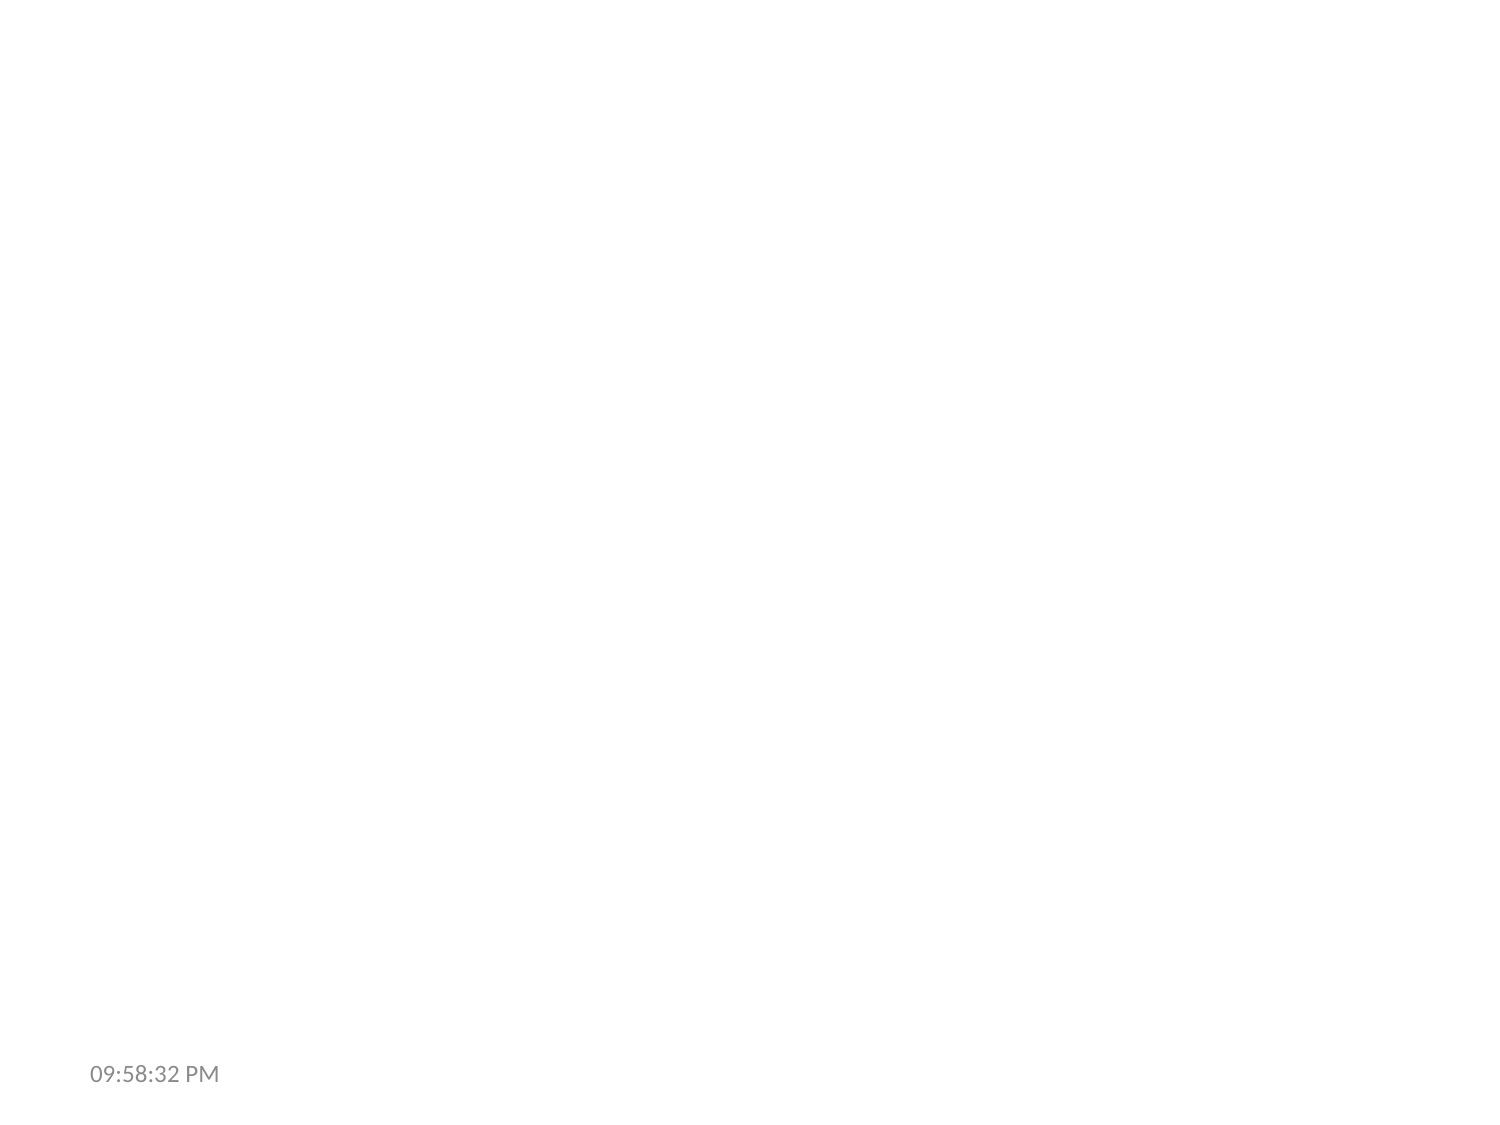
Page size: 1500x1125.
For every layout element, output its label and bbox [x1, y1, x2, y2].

slide_number [75, 1042, 425, 1103]
